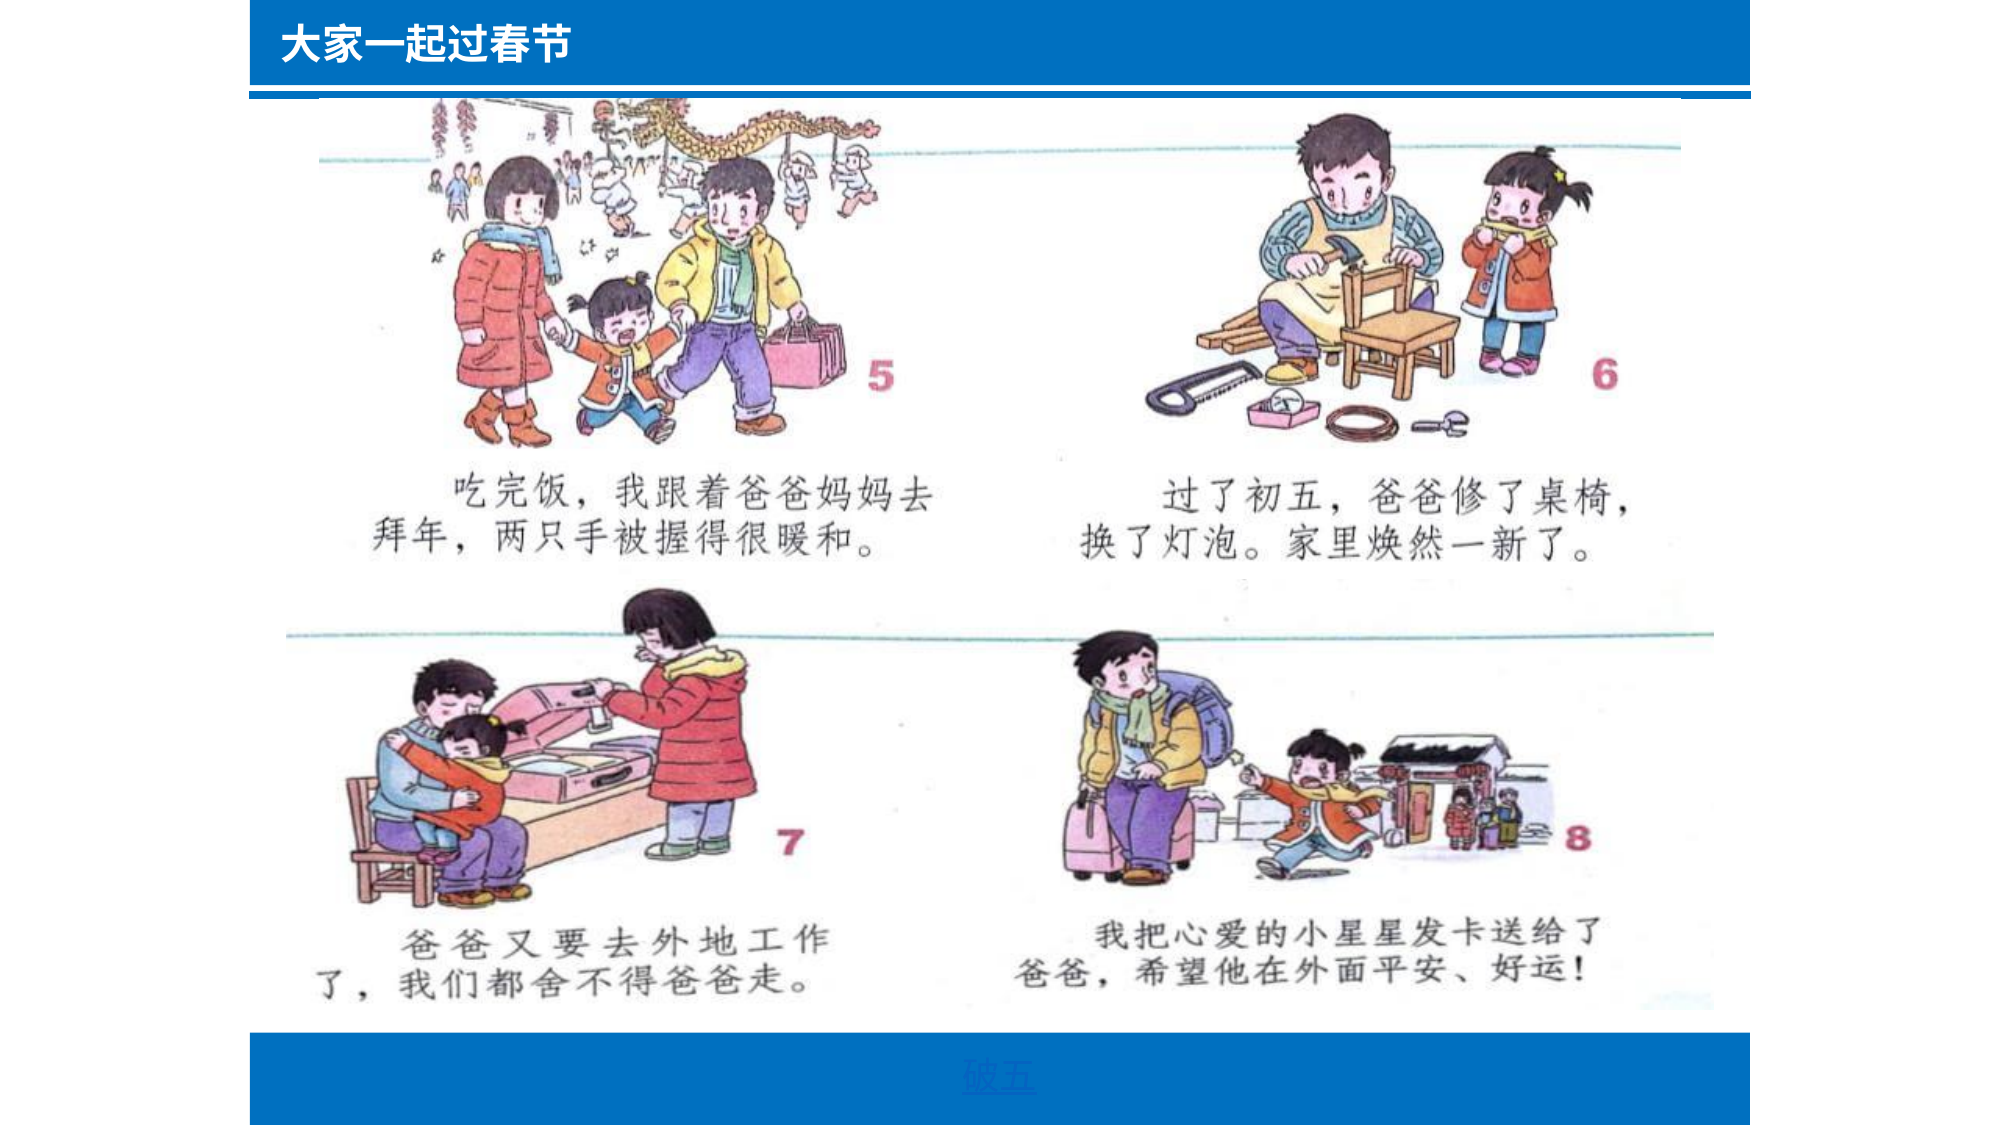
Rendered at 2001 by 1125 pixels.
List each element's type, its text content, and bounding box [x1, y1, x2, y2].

text_box 大家一起过春节 [265, 10, 1026, 76]
text_box [249, 91, 1751, 99]
picture [286, 98, 1714, 1010]
text_box 破五 [249, 1032, 1751, 1125]
text_box [249, 0, 1751, 86]
